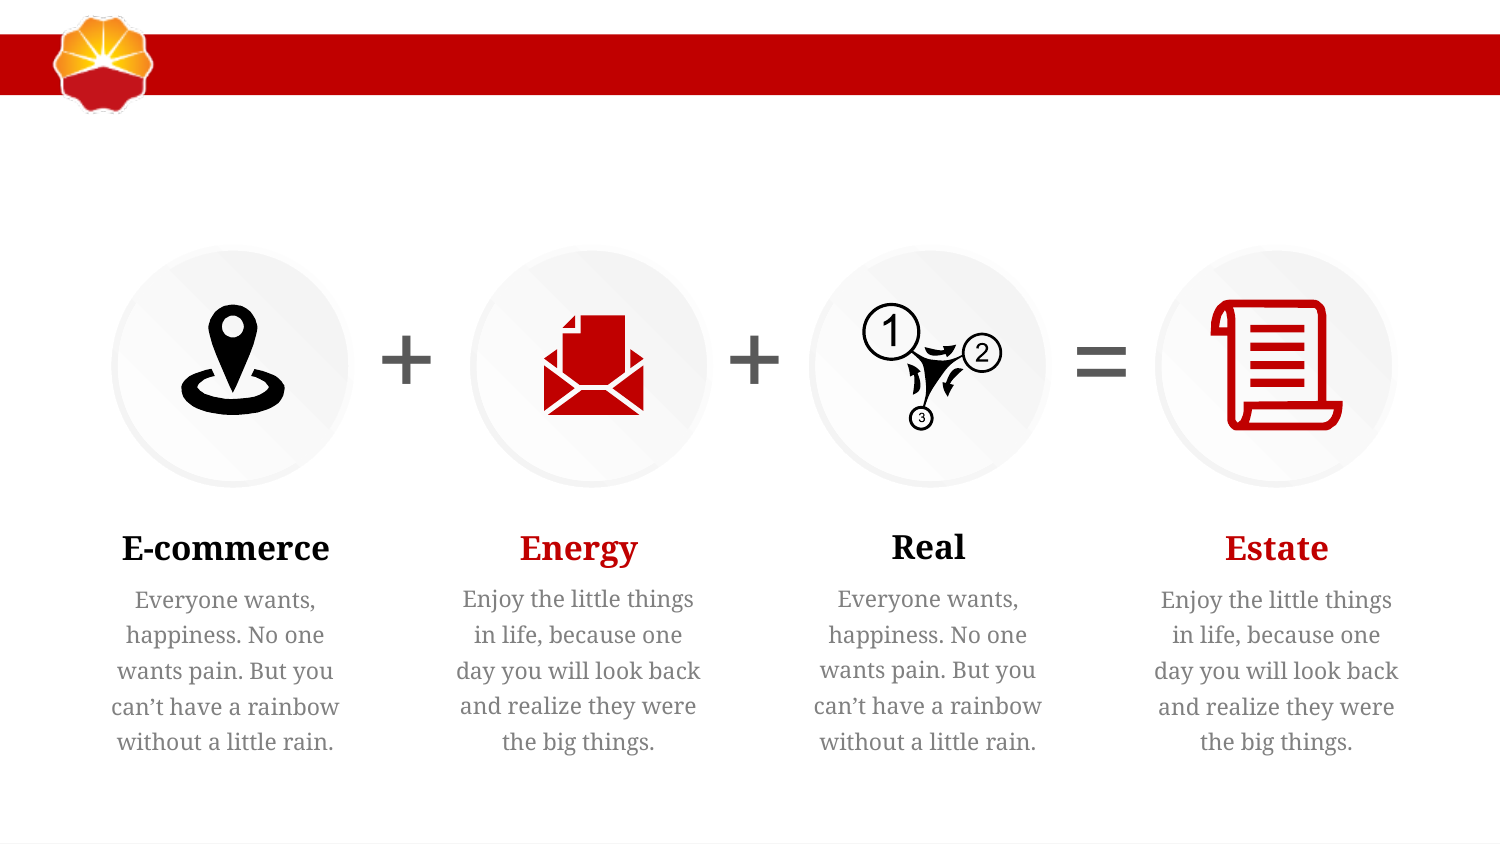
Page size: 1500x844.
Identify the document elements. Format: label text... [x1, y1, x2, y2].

text_box Enjoy the little things in life, because one day you will look back and realize they were the big things. [451, 569, 706, 755]
text_box Energy [430, 519, 728, 567]
text_box + [718, 280, 803, 431]
picture [51, 15, 158, 115]
text_box Enjoy the little things in life, because one day you will look back and realize they were the big things. [1149, 569, 1404, 756]
text_box E-commerce [77, 519, 375, 568]
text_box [808, 244, 1053, 488]
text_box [111, 244, 355, 488]
text_box + [360, 280, 465, 431]
text_box Everyone wants, happiness. No one wants pain. But you can’t have a rainbow without a little rain. [801, 568, 1056, 755]
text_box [470, 244, 714, 488]
text_box = [1057, 281, 1150, 432]
text_box Real [780, 518, 1077, 567]
text_box Everyone wants, happiness. No one wants pain. But you can’t have a rainbow without a little rain. [98, 569, 353, 756]
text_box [1155, 244, 1399, 488]
text_box Estate [1128, 519, 1426, 568]
